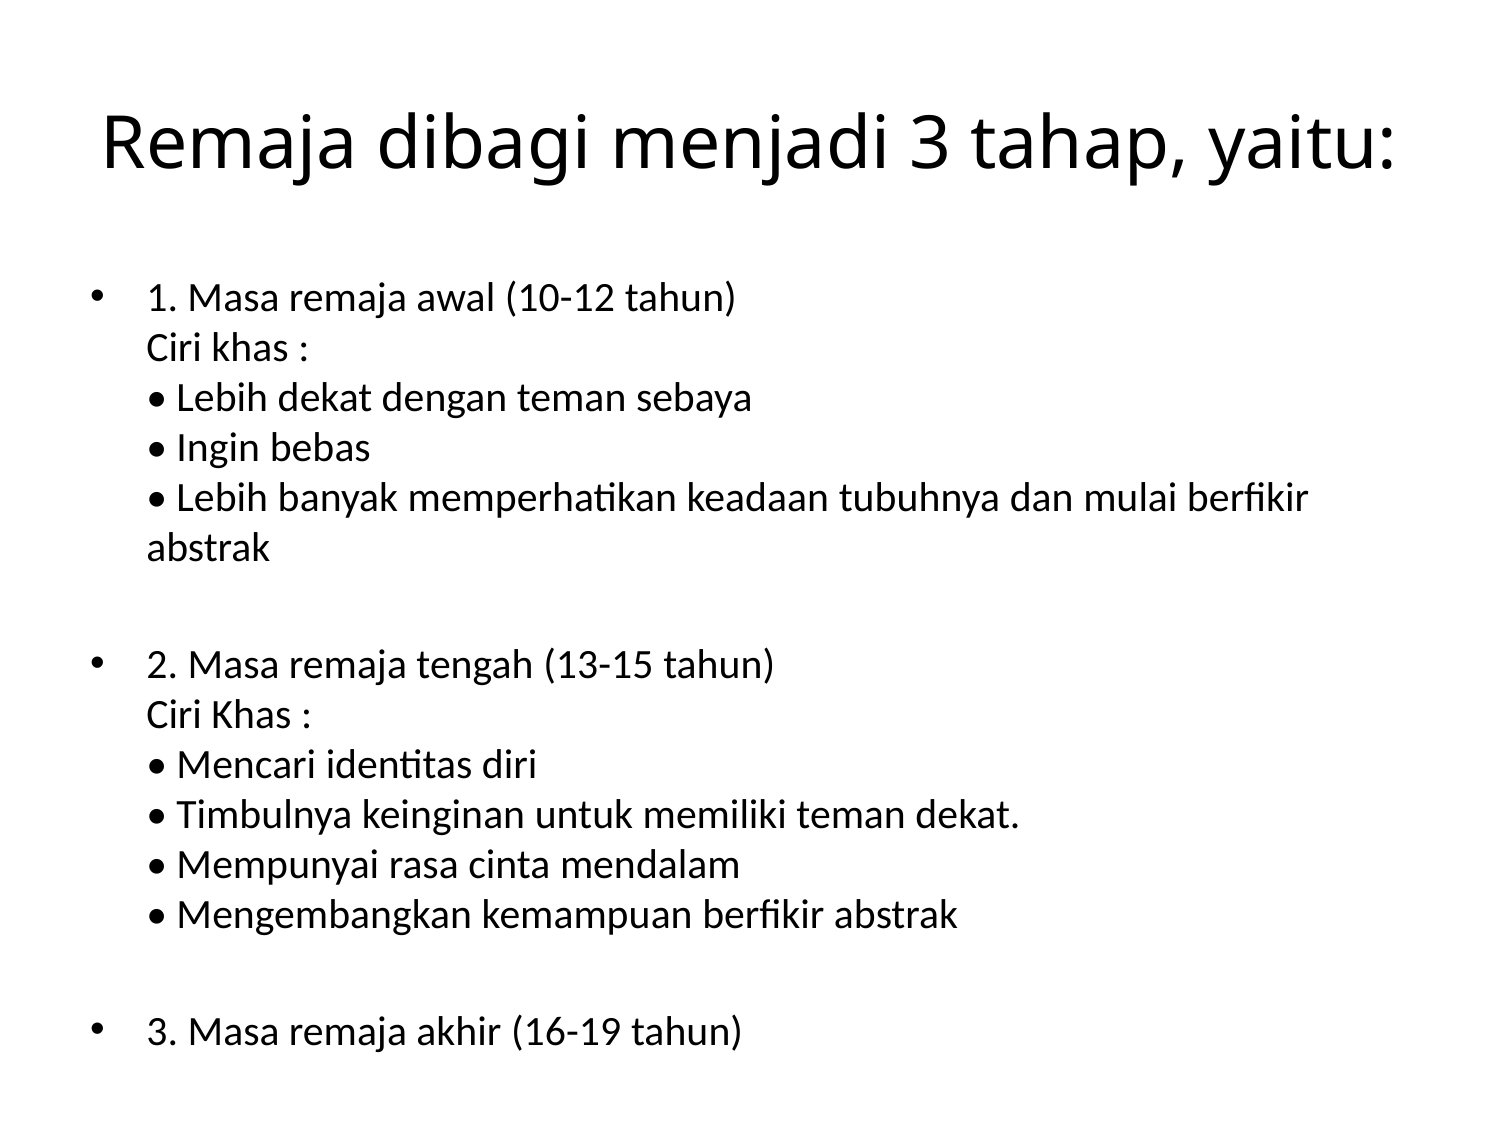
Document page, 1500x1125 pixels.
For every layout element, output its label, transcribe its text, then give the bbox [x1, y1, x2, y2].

list 1. Masa remaja awal (10-12 tahun) Ciri khas : • Lebih dekat dengan teman sebaya • Ingin bebas • Lebih banyak memperhatikan keadaan tubuhnya dan mulai berfikir abstrak 2. Masa remaja tengah (13-15 tahun) Ciri Khas : • Mencari identitas diri • Timbulnya keinginan untuk memiliki teman dekat. • Mempunyai rasa cinta mendalam • Mengembangkan kemampuan berfikir abstrak 3. Masa remaja akhir (16-19 tahun) [75, 262, 1425, 1005]
title Remaja dibagi menjadi 3 tahap, yaitu: [75, 45, 1425, 233]
